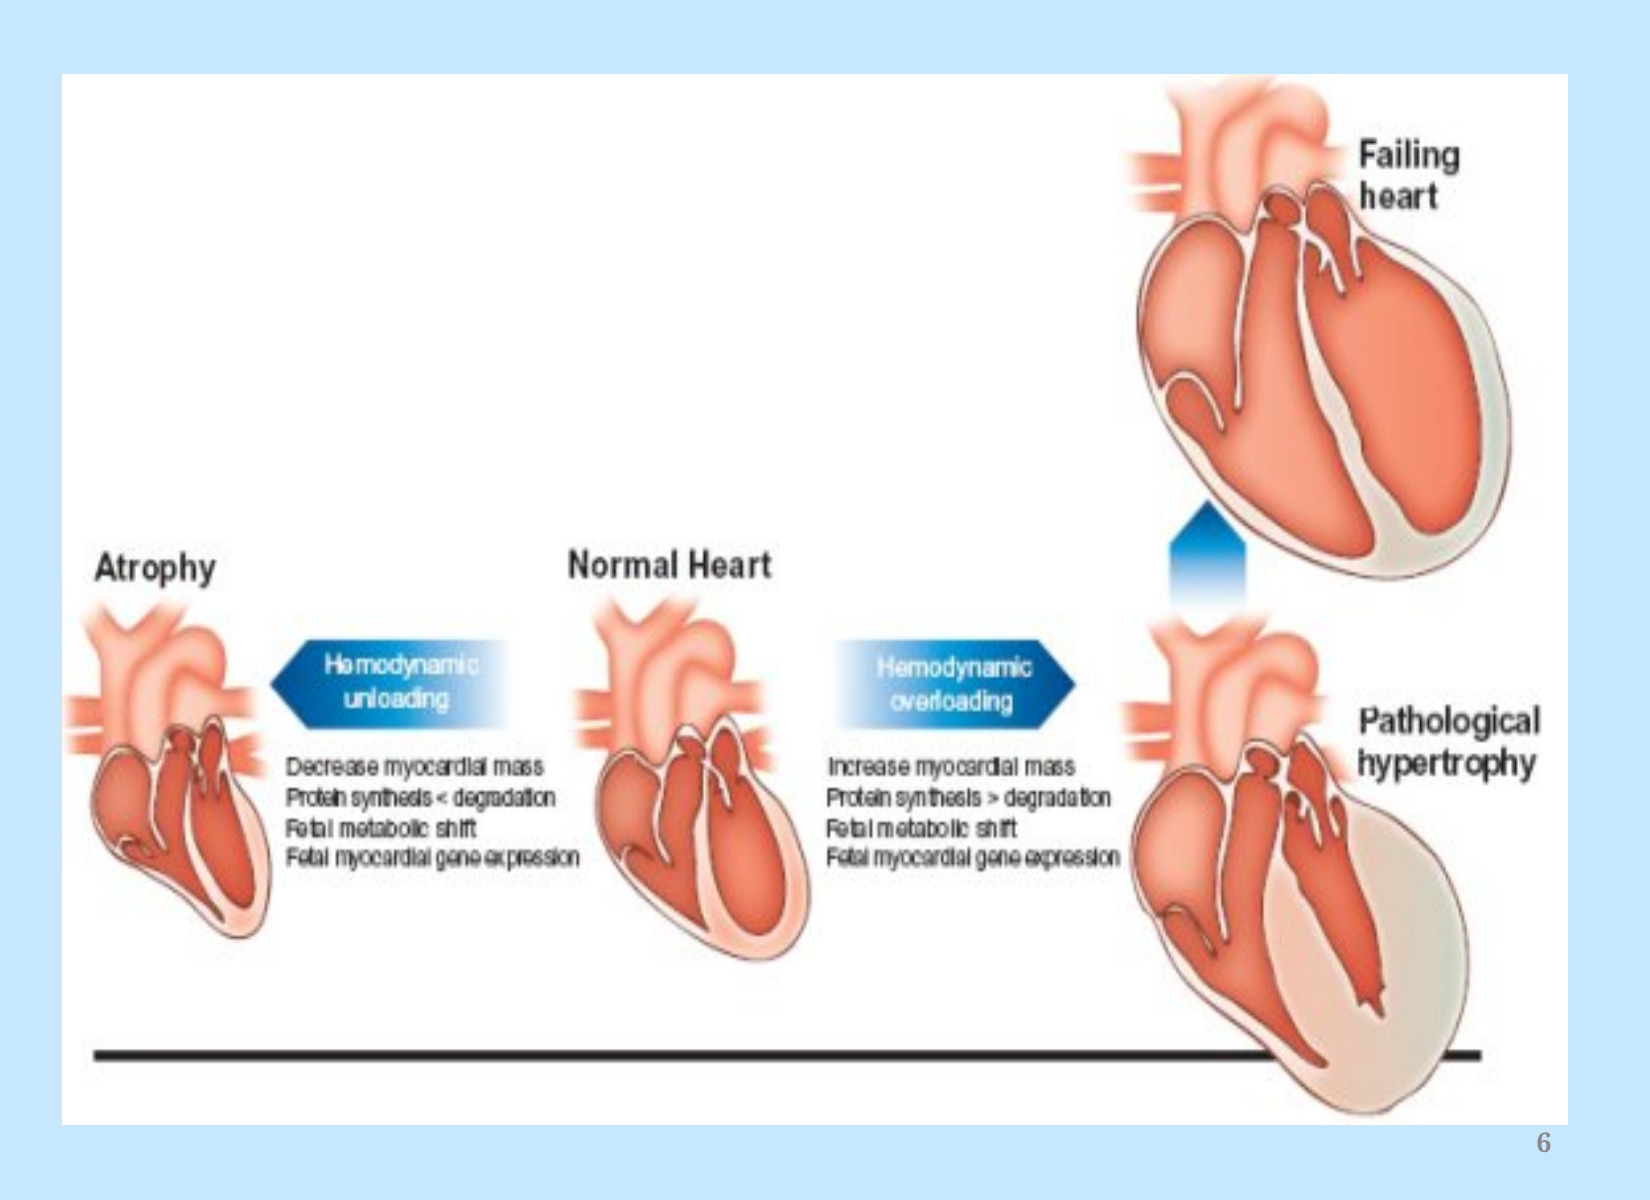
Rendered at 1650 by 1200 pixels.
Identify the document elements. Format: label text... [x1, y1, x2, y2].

slide_number 6 [1182, 1131, 1568, 1176]
picture [62, 74, 1568, 1126]
